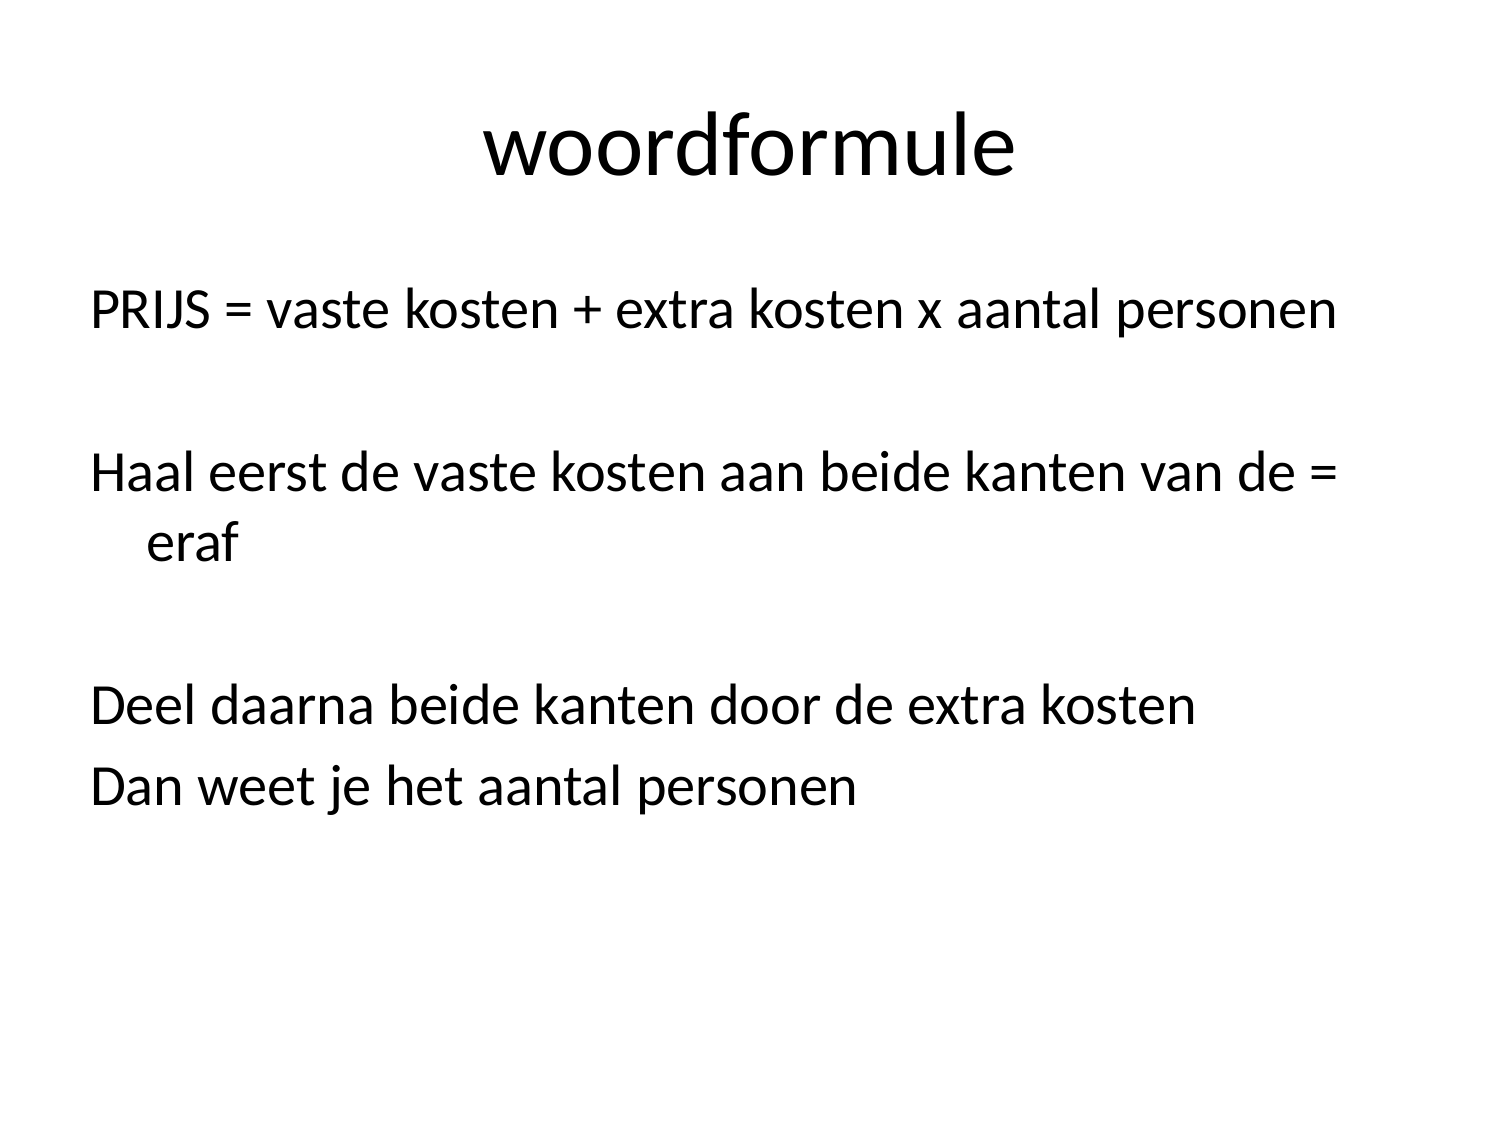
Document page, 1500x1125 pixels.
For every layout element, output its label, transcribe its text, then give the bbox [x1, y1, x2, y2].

title woordformule [75, 45, 1425, 233]
list PRIJS = vaste kosten + extra kosten x aantal personen Haal eerst de vaste kosten aan beide kanten van de = eraf Deel daarna beide kanten door de extra kosten Dan weet je het aantal personen [75, 262, 1425, 1005]
